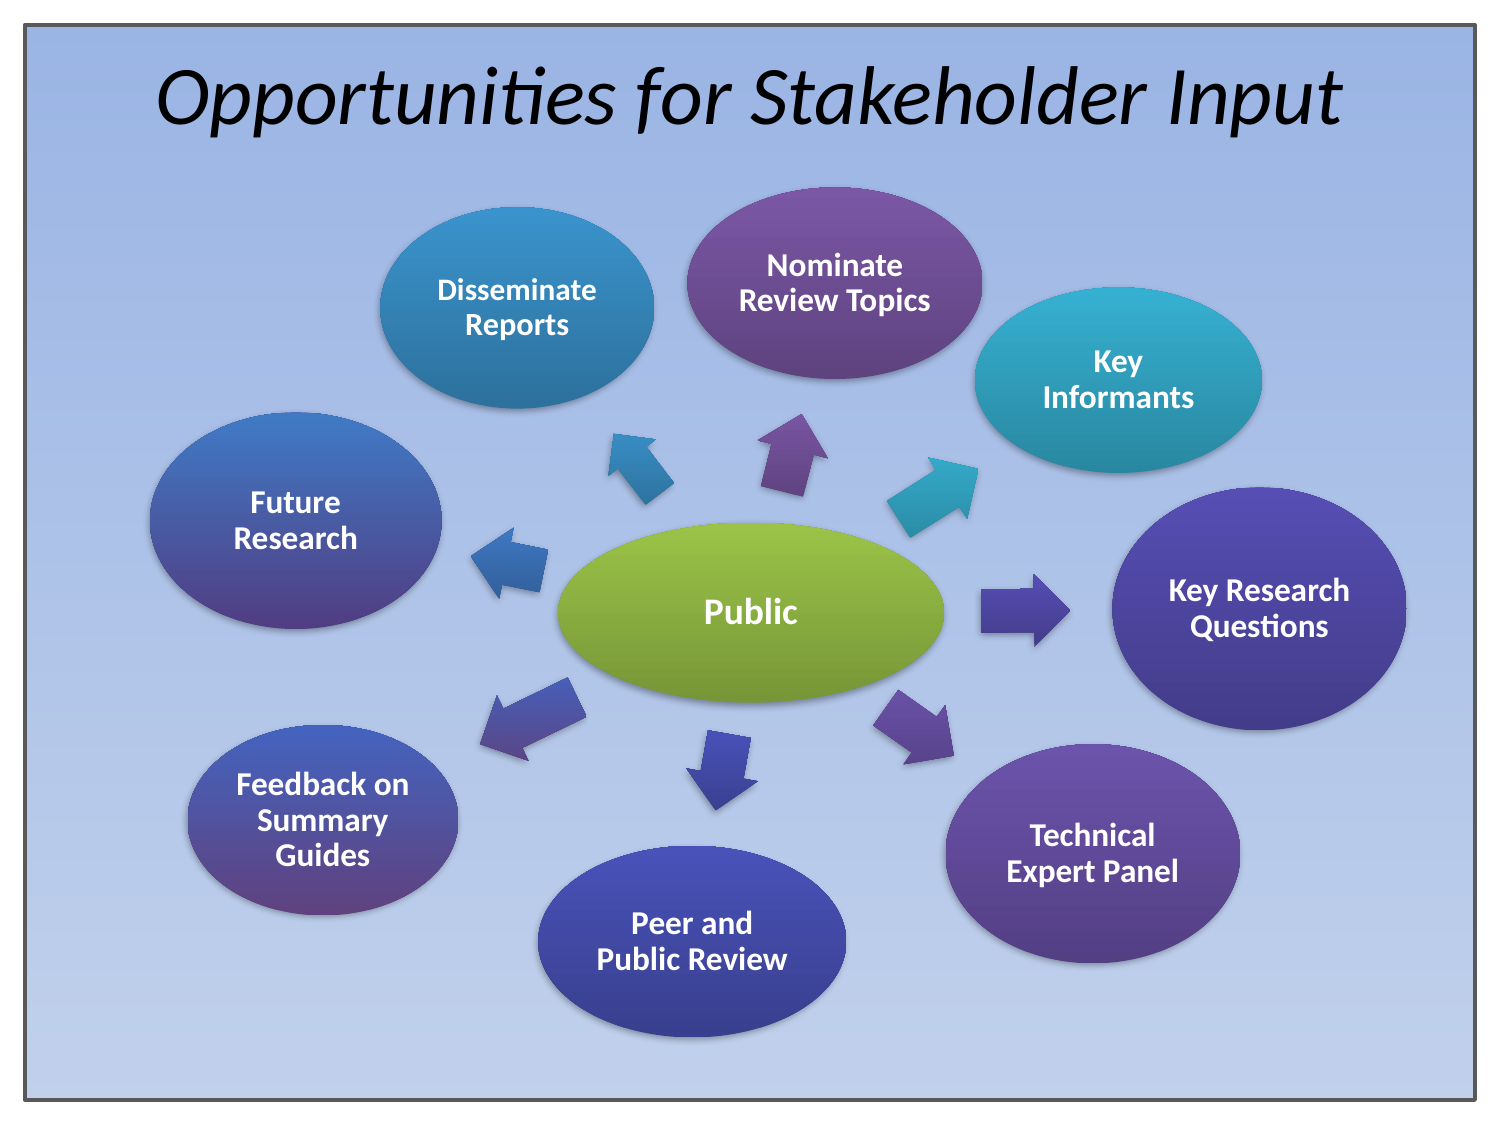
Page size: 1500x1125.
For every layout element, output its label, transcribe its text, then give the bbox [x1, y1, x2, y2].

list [74, 187, 1438, 1038]
title Opportunities for Stakeholder Input [24, 45, 1475, 138]
